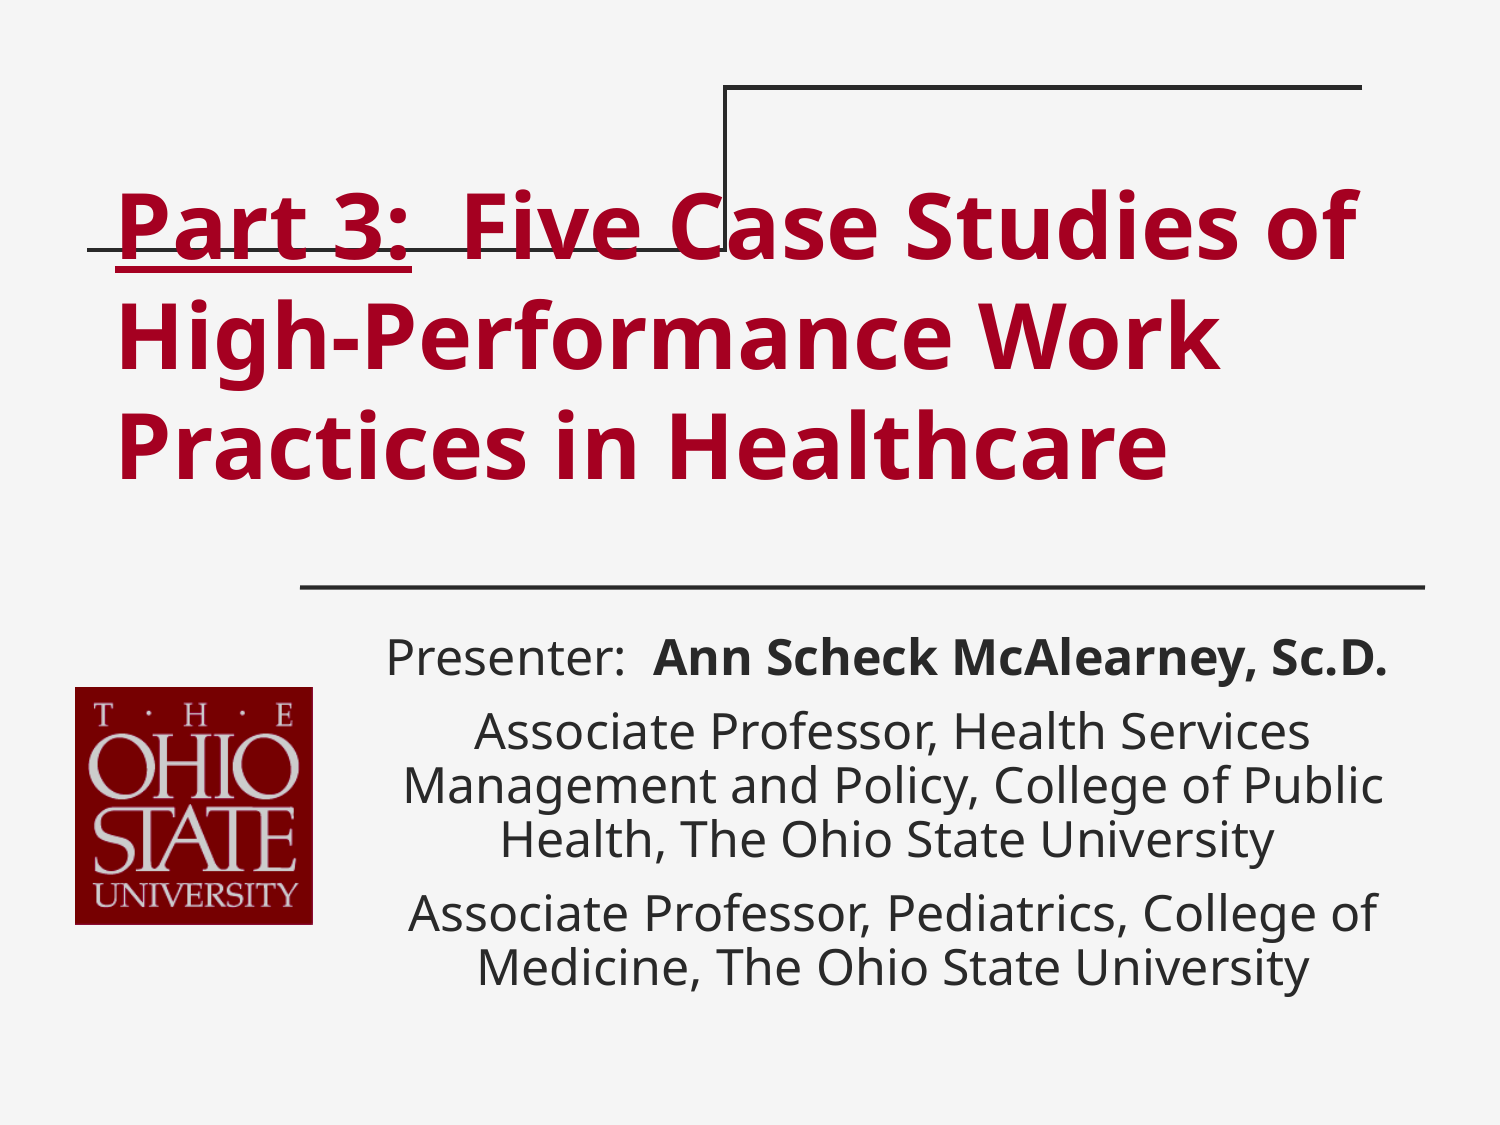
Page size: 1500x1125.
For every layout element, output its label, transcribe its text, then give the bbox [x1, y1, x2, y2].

picture [74, 687, 313, 926]
title Part 3: Five Case Studies of High-Performance Work Practices in Healthcare [99, 124, 1438, 576]
subtitle Presenter: Ann Scheck McAlearney, Sc.D. Associate Professor, Health Services Management and Policy, College of Public Health, The Ohio State University Associate Professor, Pediatrics, College of Medicine, The Ohio State University [337, 624, 1451, 1088]
